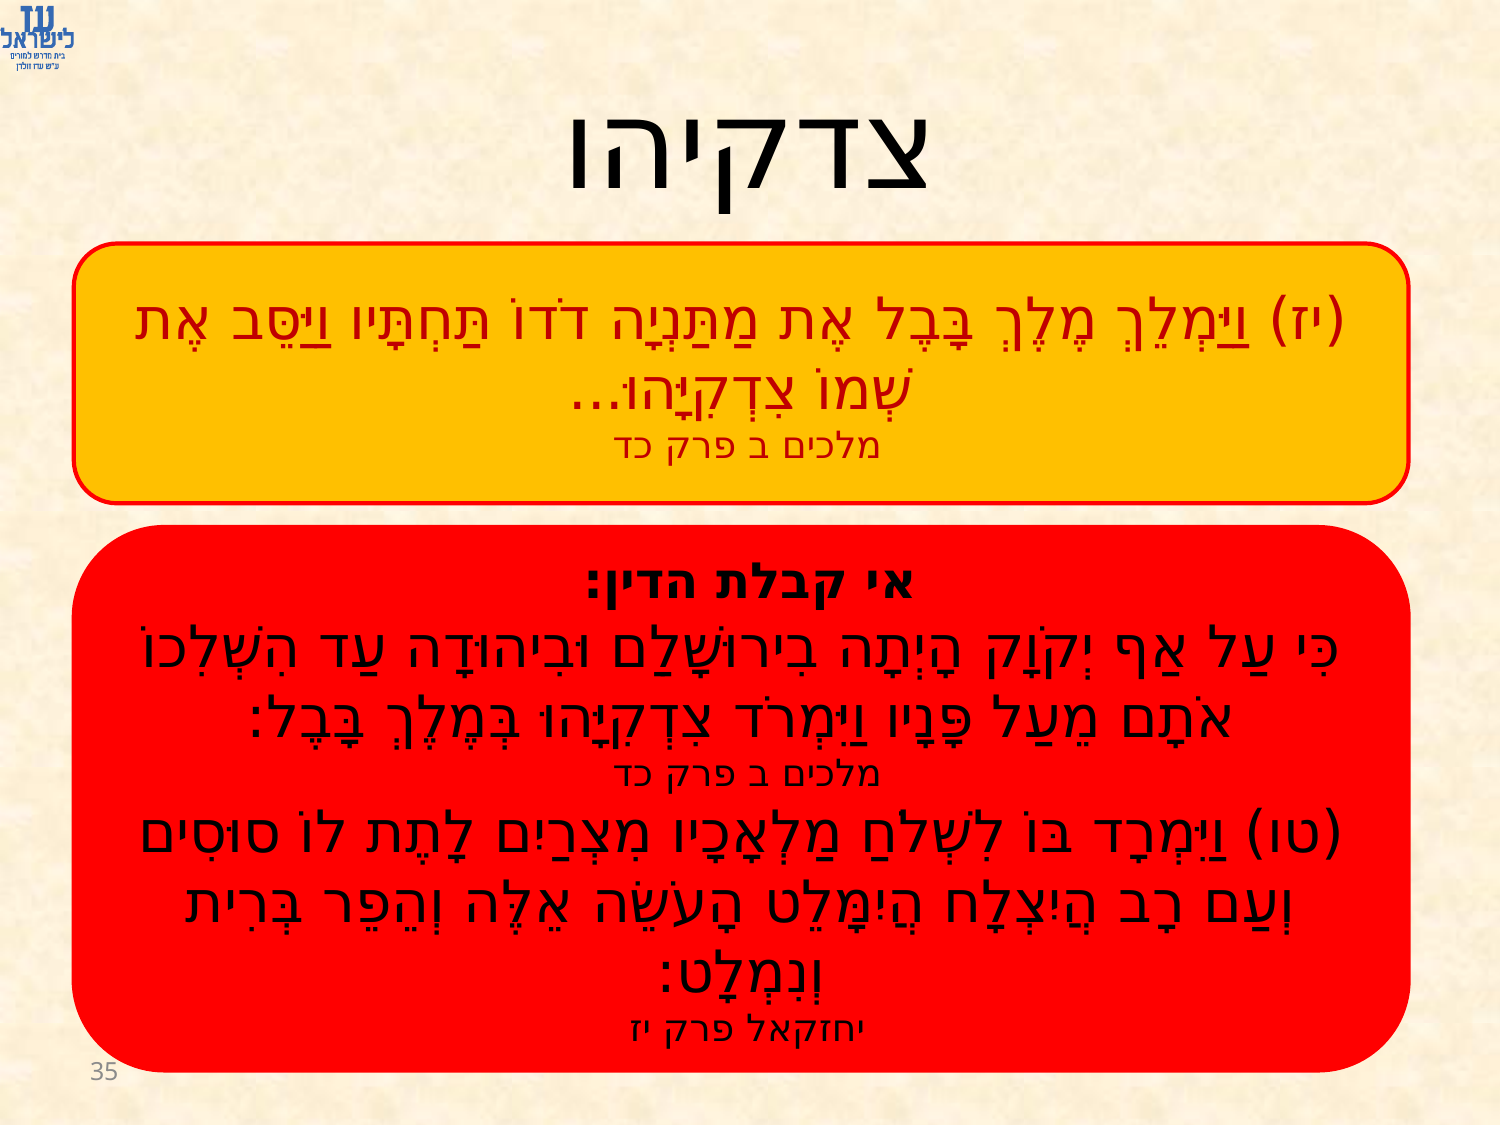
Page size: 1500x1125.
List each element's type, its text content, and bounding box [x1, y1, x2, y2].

slide_number 35 [75, 1042, 425, 1103]
picture [0, 0, 1500, 1125]
text_box אי קבלת הדין: כִּי עַל אַף יְקֹוָק הָיְתָה בִירוּשָׁלִַם וּבִיהוּדָה עַד הִשְׁלִכוֹ אֹתָם מֵעַל פָּנָיו וַיִּמְרֹד צִדְקִיָּהוּ בְּמֶלֶךְ בָּבֶל: מלכים ב פרק כד (טו) וַיִּמְרָד בּוֹ לִשְׁלֹחַ מַלְאָכָיו מִצְרַיִם לָתֶת לוֹ סוּסִים וְעַם רָב הֲיִצְלָח הֲיִמָּלֵט הָעֹשֵׂה אֵלֶּה וְהֵפֵר בְּרִית וְנִמְלָט: יחזקאל פרק יז [71, 524, 1411, 1073]
title צדקיהו [75, 45, 1425, 233]
text_box (יז) וַיַּמְלֵךְ מֶלֶךְ בָּבֶל אֶת מַתַּנְיָה דֹדוֹ תַּחְתָּיו וַיַּסֵּב אֶת שְׁמוֹ צִדְקִיָּהוּ... מלכים ב פרק כד [71, 241, 1411, 506]
